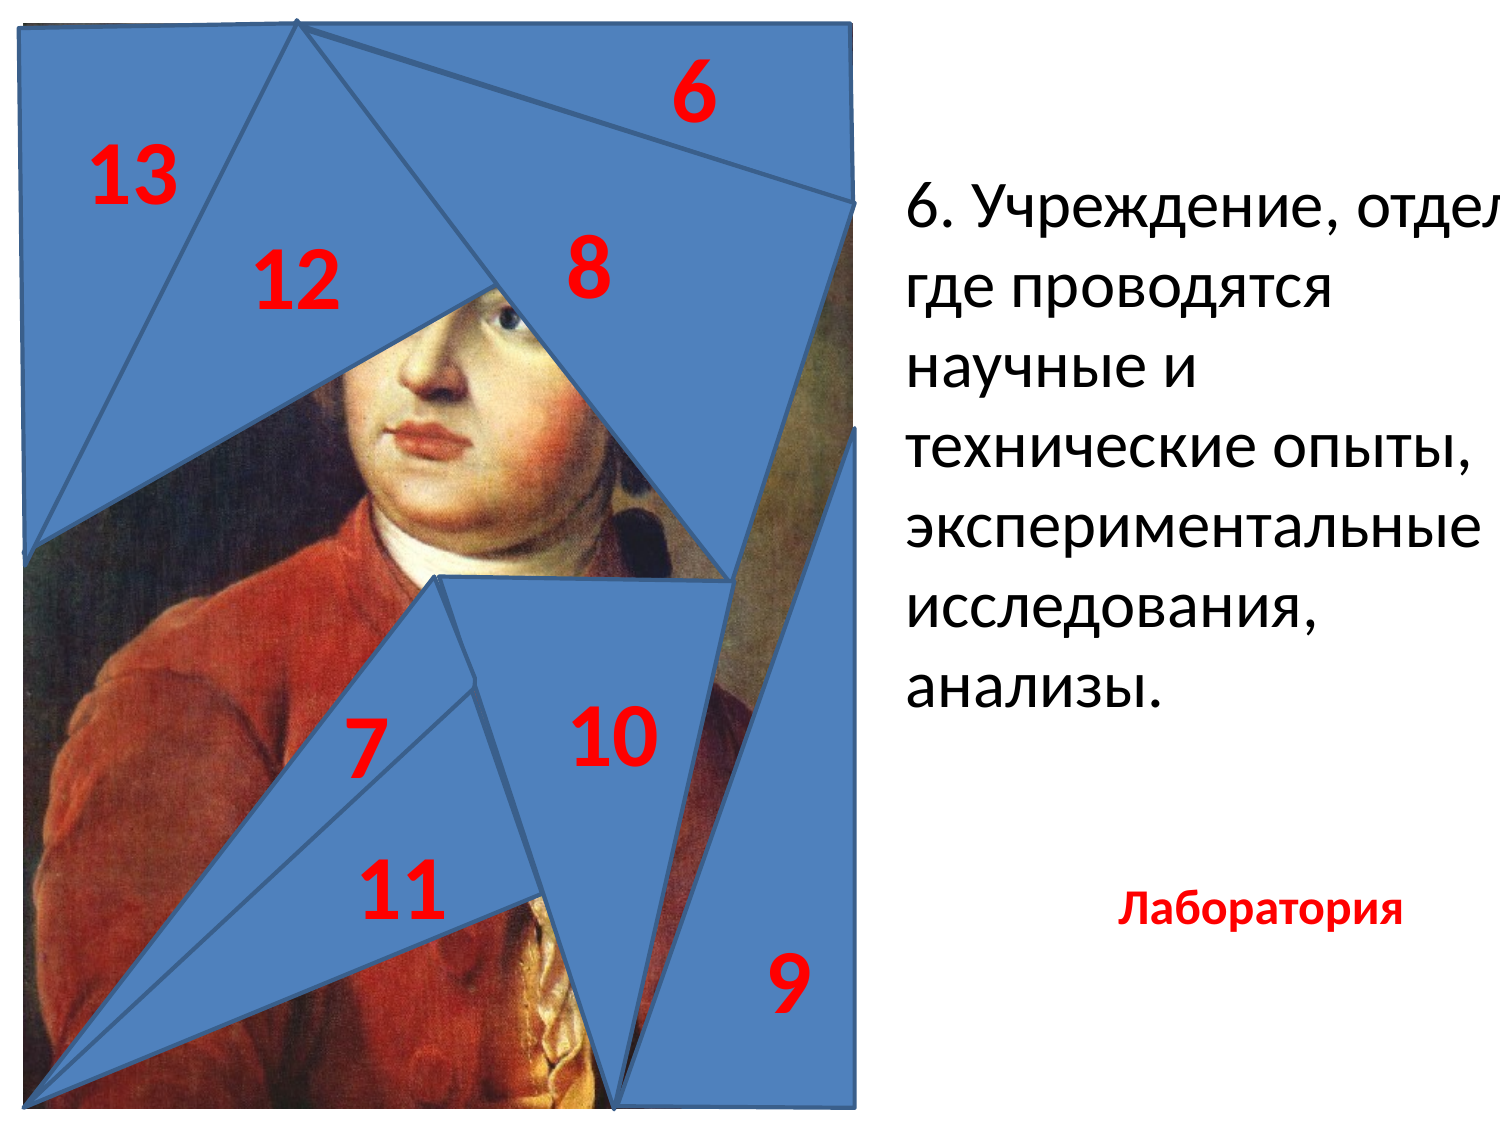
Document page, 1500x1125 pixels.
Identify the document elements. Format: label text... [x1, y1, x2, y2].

text_box Лаборатория [1103, 867, 1420, 942]
text_box 6. Учреждение, отдел, где проводятся научные и технические опыты, экспериментальные исследования, анализы. [890, 199, 1500, 762]
picture [23, 23, 853, 1110]
